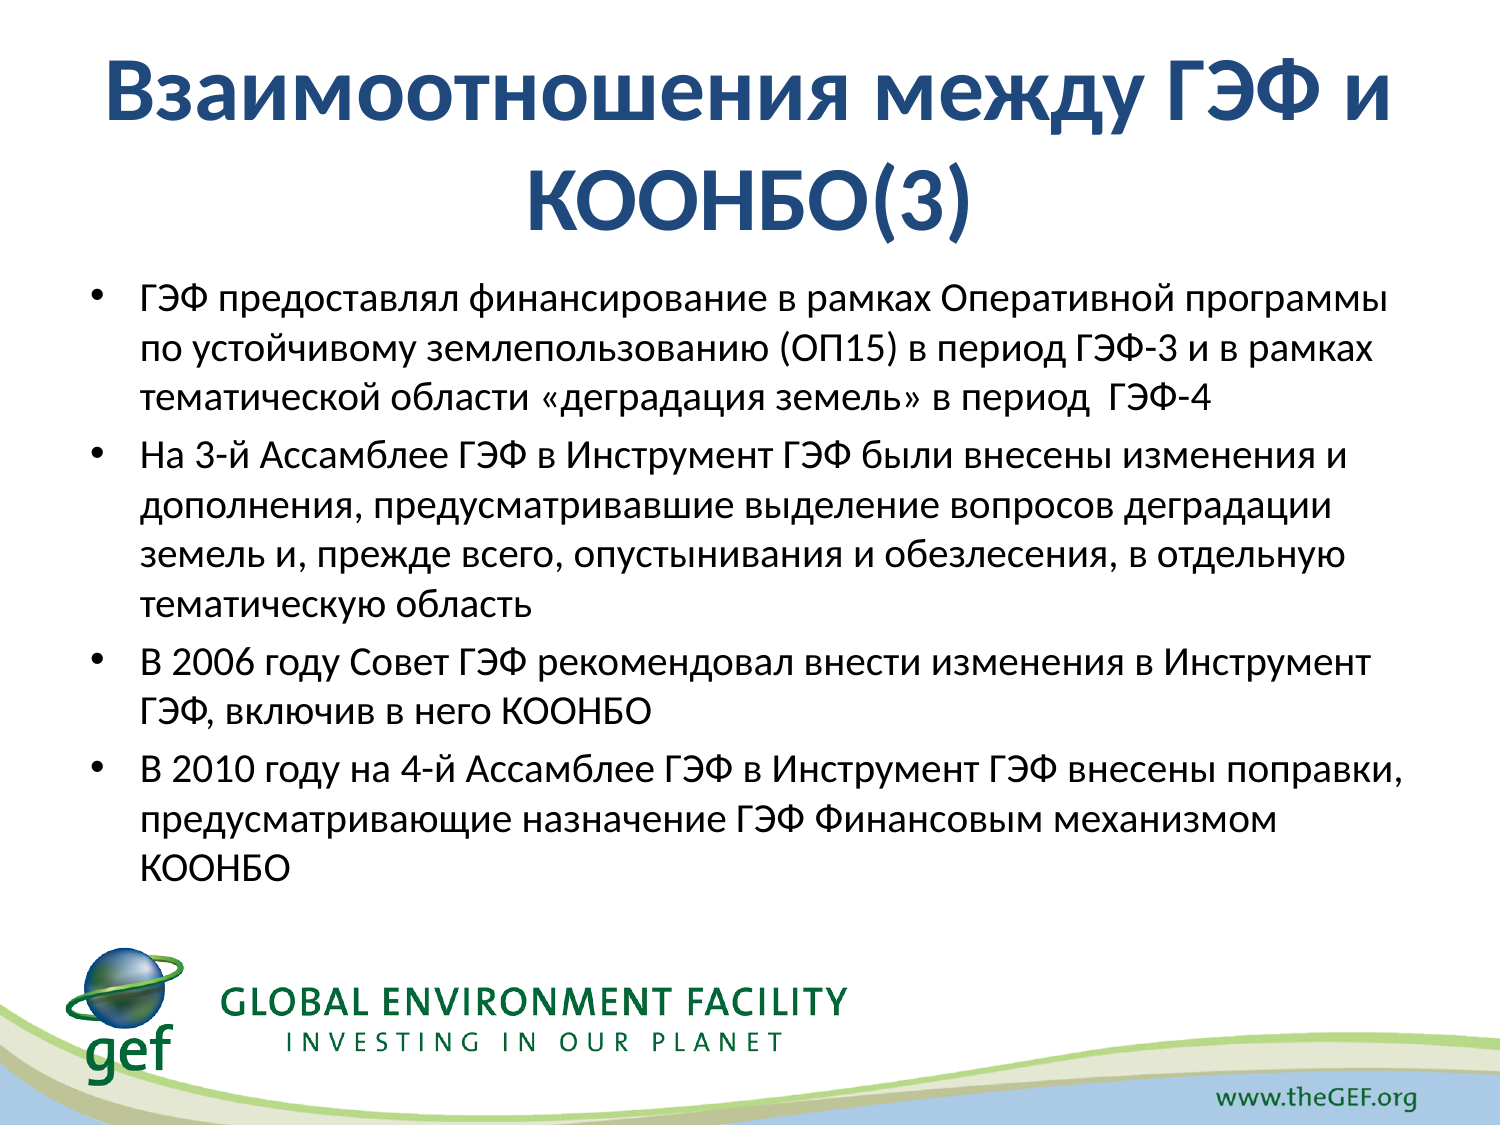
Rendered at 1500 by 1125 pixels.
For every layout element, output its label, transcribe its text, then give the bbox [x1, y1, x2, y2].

picture [0, 920, 1500, 1125]
list ГЭФ предоставлял финансирование в рамках Оперативной программы по устойчивому землепользованию (ОП15) в период ГЭФ-3 и в рамках тематической области «деградация земель» в период ГЭФ-4 На 3-й Ассамблее ГЭФ в Инструмент ГЭФ были внесены изменения и дополнения, предусматривавшие выделение вопросов деградации земель и, прежде всего, опустынивания и обезлесения, в отдельную тематическую область В 2006 году Совет ГЭФ рекомендовал внести изменения в Инструмент ГЭФ, включив в него КООНБО В 2010 году на 4-й Ассамблее ГЭФ в Инструмент ГЭФ внесены поправки, предусматривающие назначение ГЭФ Финансовым механизмом КООНБО [74, 262, 1426, 951]
title Взаимоотношения между ГЭФ и КООНБО(3) [74, 44, 1426, 233]
